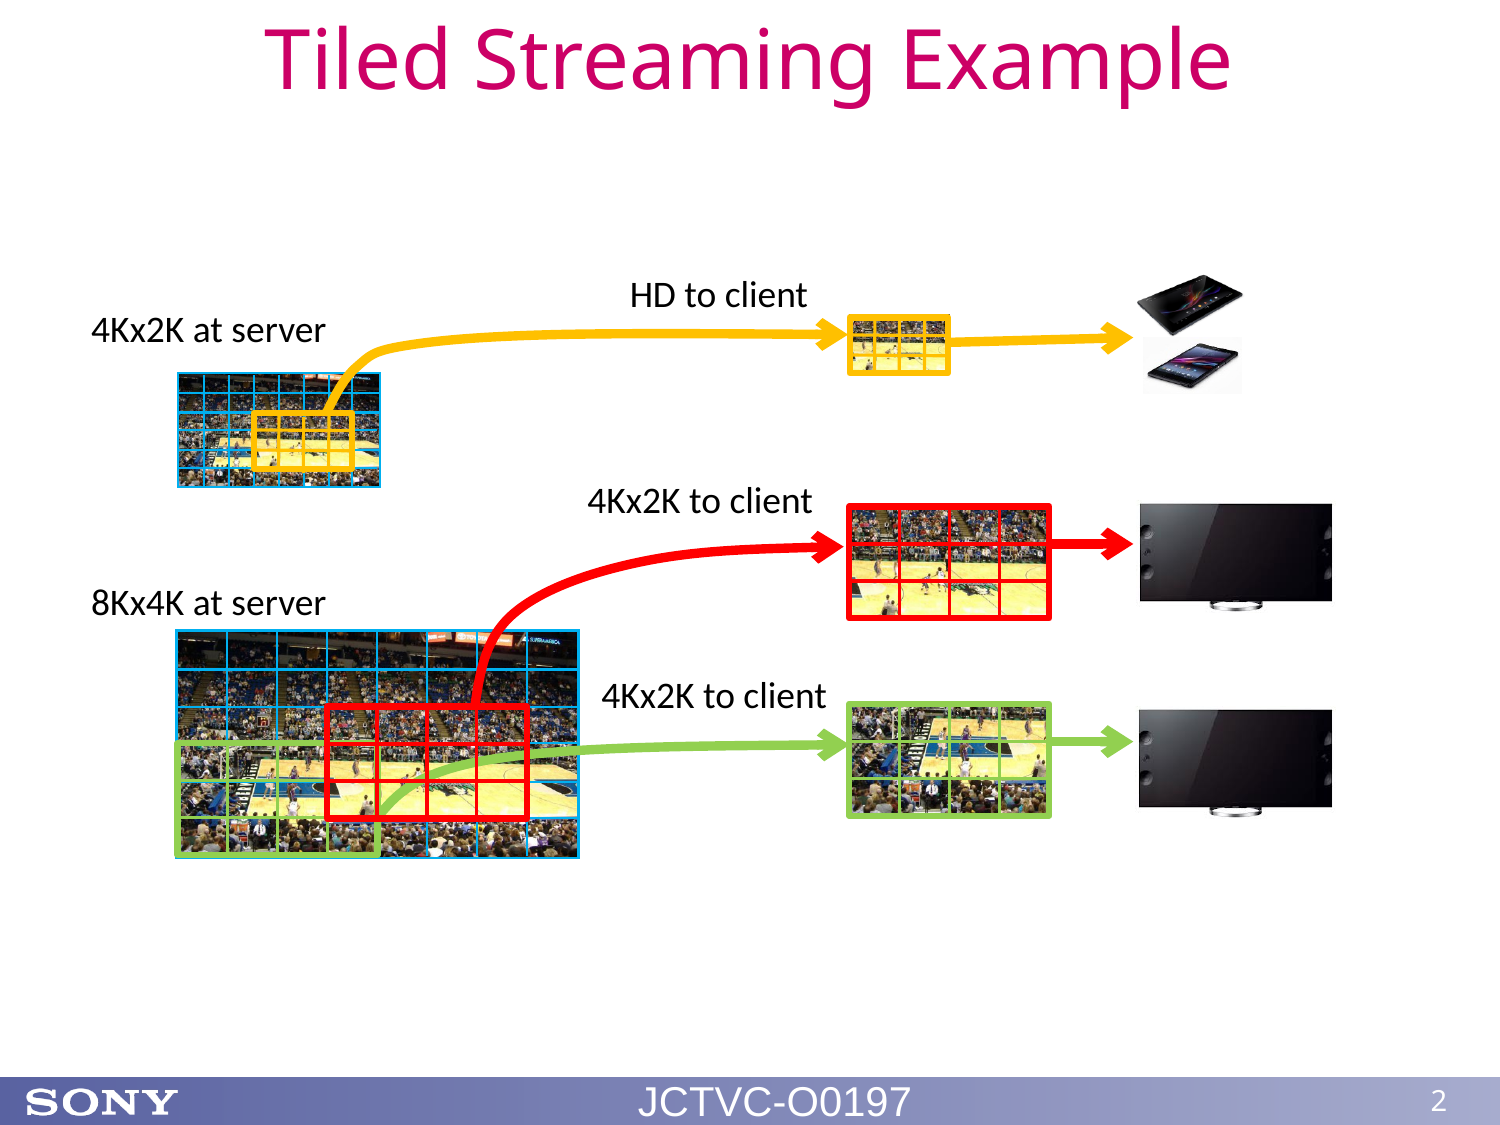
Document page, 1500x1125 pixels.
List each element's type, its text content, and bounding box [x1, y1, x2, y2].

text_box 4Kx2K at server [76, 297, 342, 357]
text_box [326, 705, 528, 819]
picture [255, 395, 278, 412]
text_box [848, 703, 1050, 817]
picture [281, 375, 302, 391]
picture [306, 375, 327, 391]
picture [528, 783, 576, 817]
picture [428, 819, 476, 856]
text_box [352, 333, 842, 405]
picture [177, 709, 226, 742]
picture [229, 633, 275, 667]
text_box [583, 744, 843, 787]
picture [306, 474, 327, 485]
picture [354, 452, 378, 466]
picture [329, 633, 375, 667]
text_box 4Kx2K to client [586, 663, 842, 724]
picture [231, 432, 251, 448]
picture [428, 672, 476, 705]
picture [279, 672, 326, 706]
picture [179, 672, 225, 705]
picture [378, 672, 426, 705]
picture [206, 375, 227, 391]
picture [206, 470, 227, 485]
slide_number 2 [1149, 1074, 1463, 1125]
picture [478, 819, 526, 856]
title Tiled Streaming Example [112, 0, 1388, 115]
picture [305, 395, 328, 412]
picture [429, 633, 475, 667]
picture [180, 452, 202, 466]
footer JCTVC-O0197 [537, 1074, 1013, 1125]
picture [529, 633, 576, 667]
picture [180, 375, 202, 391]
picture [354, 470, 378, 485]
picture [1122, 693, 1350, 830]
text_box 8Kx4K at server [76, 570, 342, 631]
picture [280, 395, 303, 412]
picture [354, 415, 378, 428]
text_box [251, 412, 354, 474]
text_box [847, 317, 950, 375]
picture [180, 432, 202, 448]
picture [206, 432, 227, 448]
picture [528, 819, 576, 856]
picture [206, 452, 227, 466]
picture [256, 375, 277, 391]
picture [331, 372, 351, 392]
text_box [947, 337, 1134, 343]
picture [179, 633, 225, 667]
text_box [848, 506, 1050, 619]
picture [256, 474, 277, 485]
picture [330, 393, 351, 412]
picture [231, 375, 252, 391]
picture [331, 474, 350, 485]
picture [231, 452, 251, 466]
text_box HD to client [615, 262, 824, 323]
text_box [177, 742, 378, 856]
picture [278, 708, 326, 742]
picture [478, 670, 526, 705]
picture [528, 708, 576, 743]
picture [26, 1088, 178, 1116]
picture [354, 432, 378, 448]
picture [328, 672, 376, 705]
picture [180, 470, 202, 485]
picture [354, 395, 378, 410]
picture [206, 415, 227, 428]
picture [478, 629, 525, 669]
picture [1123, 487, 1351, 624]
picture [180, 395, 202, 410]
picture [528, 744, 580, 781]
picture [379, 633, 425, 667]
picture [180, 415, 202, 428]
picture [1134, 267, 1246, 394]
picture [231, 395, 252, 410]
picture [231, 415, 251, 428]
picture [378, 819, 426, 857]
picture [229, 672, 275, 705]
picture [279, 633, 325, 667]
picture [353, 373, 378, 391]
picture [228, 709, 276, 742]
text_box [499, 539, 843, 660]
picture [528, 672, 576, 706]
picture [206, 395, 227, 410]
text_box 4Kx2K to client [572, 468, 828, 529]
picture [281, 474, 302, 485]
picture [231, 470, 252, 485]
